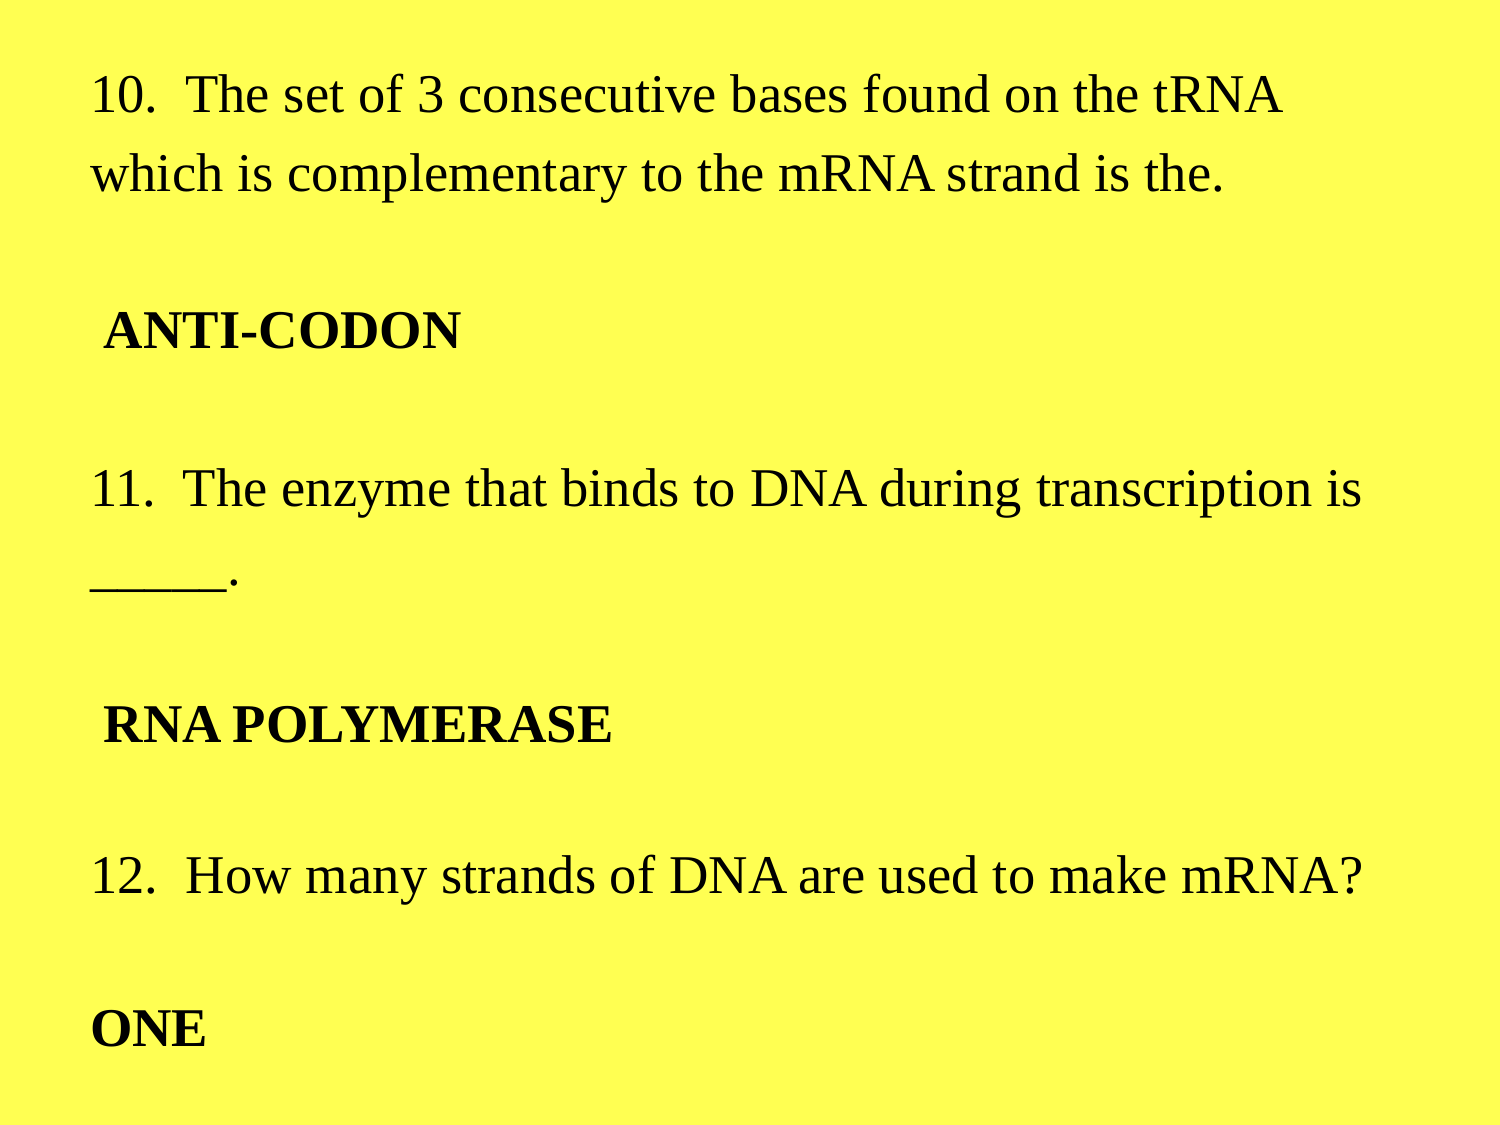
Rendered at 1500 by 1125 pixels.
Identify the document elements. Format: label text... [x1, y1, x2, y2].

list 10. The set of 3 consecutive bases found on the tRNA which is complementary to the mRNA strand is the. ANTI-CODON 11. The enzyme that binds to DNA during transcription is _____. RNA POLYMERASE 12. How many strands of DNA are used to make mRNA? ONE [75, 37, 1425, 1075]
